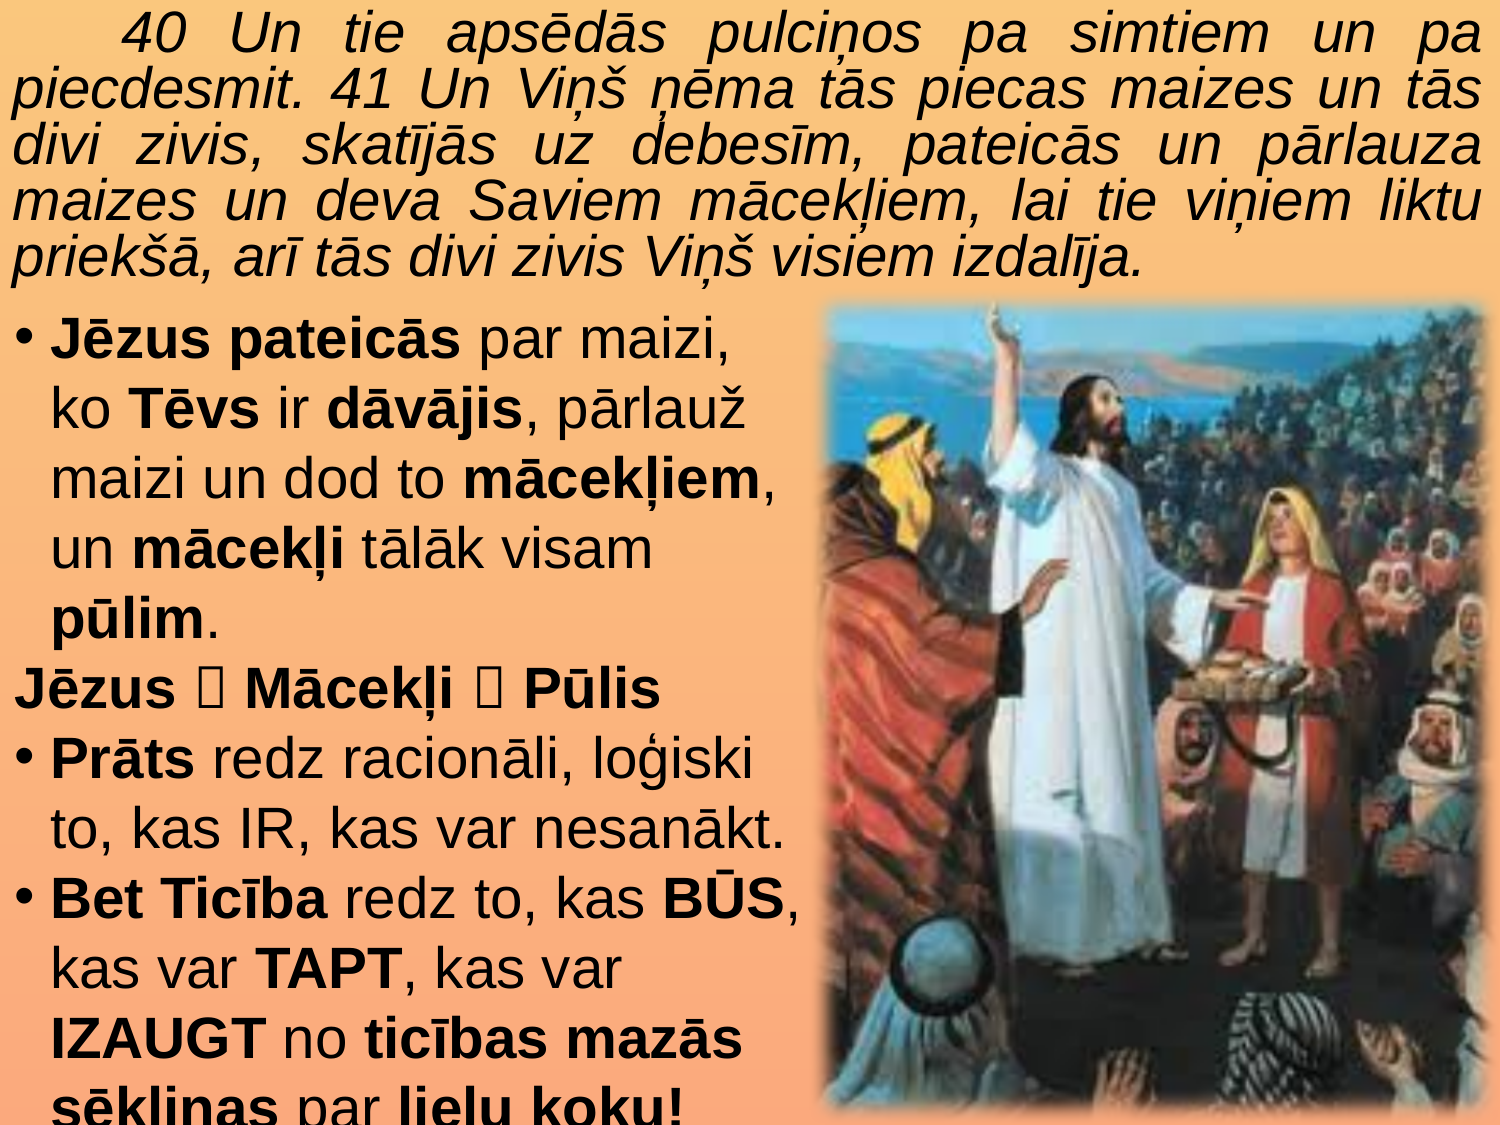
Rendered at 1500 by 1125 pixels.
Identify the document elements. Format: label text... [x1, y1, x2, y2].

list 40 Un tie apsēdās pulciņos pa simtiem un pa piecdesmit. 41 Un Viņš ņēma tās piecas maizes un tās divi zivis, skatījās uz debesīm, pateicās un pārlauza maizes un deva Saviem mācekļiem, lai tie viņiem liktu priekšā, arī tās divi zivis Viņš visiem izdalīja. [0, 0, 1500, 256]
picture [808, 288, 1500, 1125]
text_box Jēzus pateicās par maizi, ko Tēvs ir dāvājis, pārlauž maizi un dod to mācekļiem, un mācekļi tālāk visam pūlim. Jēzus  Mācekļi  Pūlis Prāts redz racionāli, loģiski to, kas IR, kas var nesanākt. Bet Ticība redz to, kas BŪS, kas var TAPT, kas var IZAUGT no ticības mazās sēkliņas par lielu koku! [0, 292, 803, 1125]
